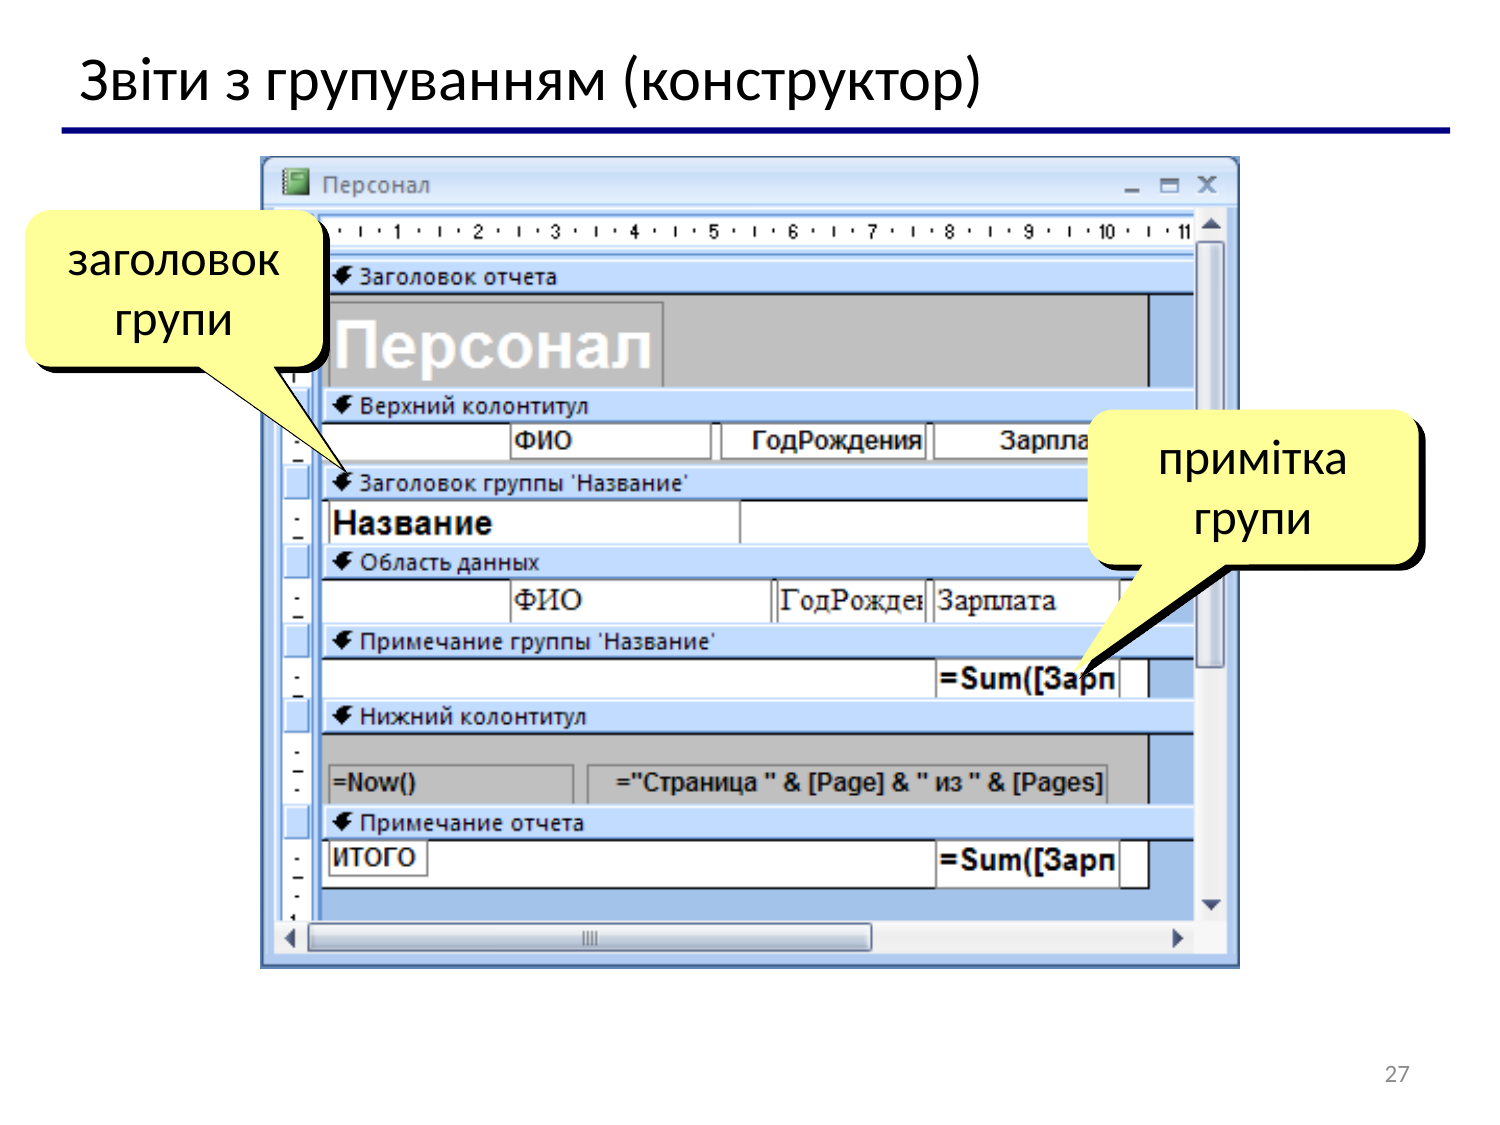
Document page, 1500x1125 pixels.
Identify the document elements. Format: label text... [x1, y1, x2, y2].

text_box заголовок групи [24, 210, 255, 407]
picture [260, 155, 1240, 969]
text_box примітка групи [1244, 409, 1419, 565]
text_box Звіти з групуванням (конструктор) [64, 31, 1401, 121]
slide_number 27 [1074, 1042, 1425, 1103]
